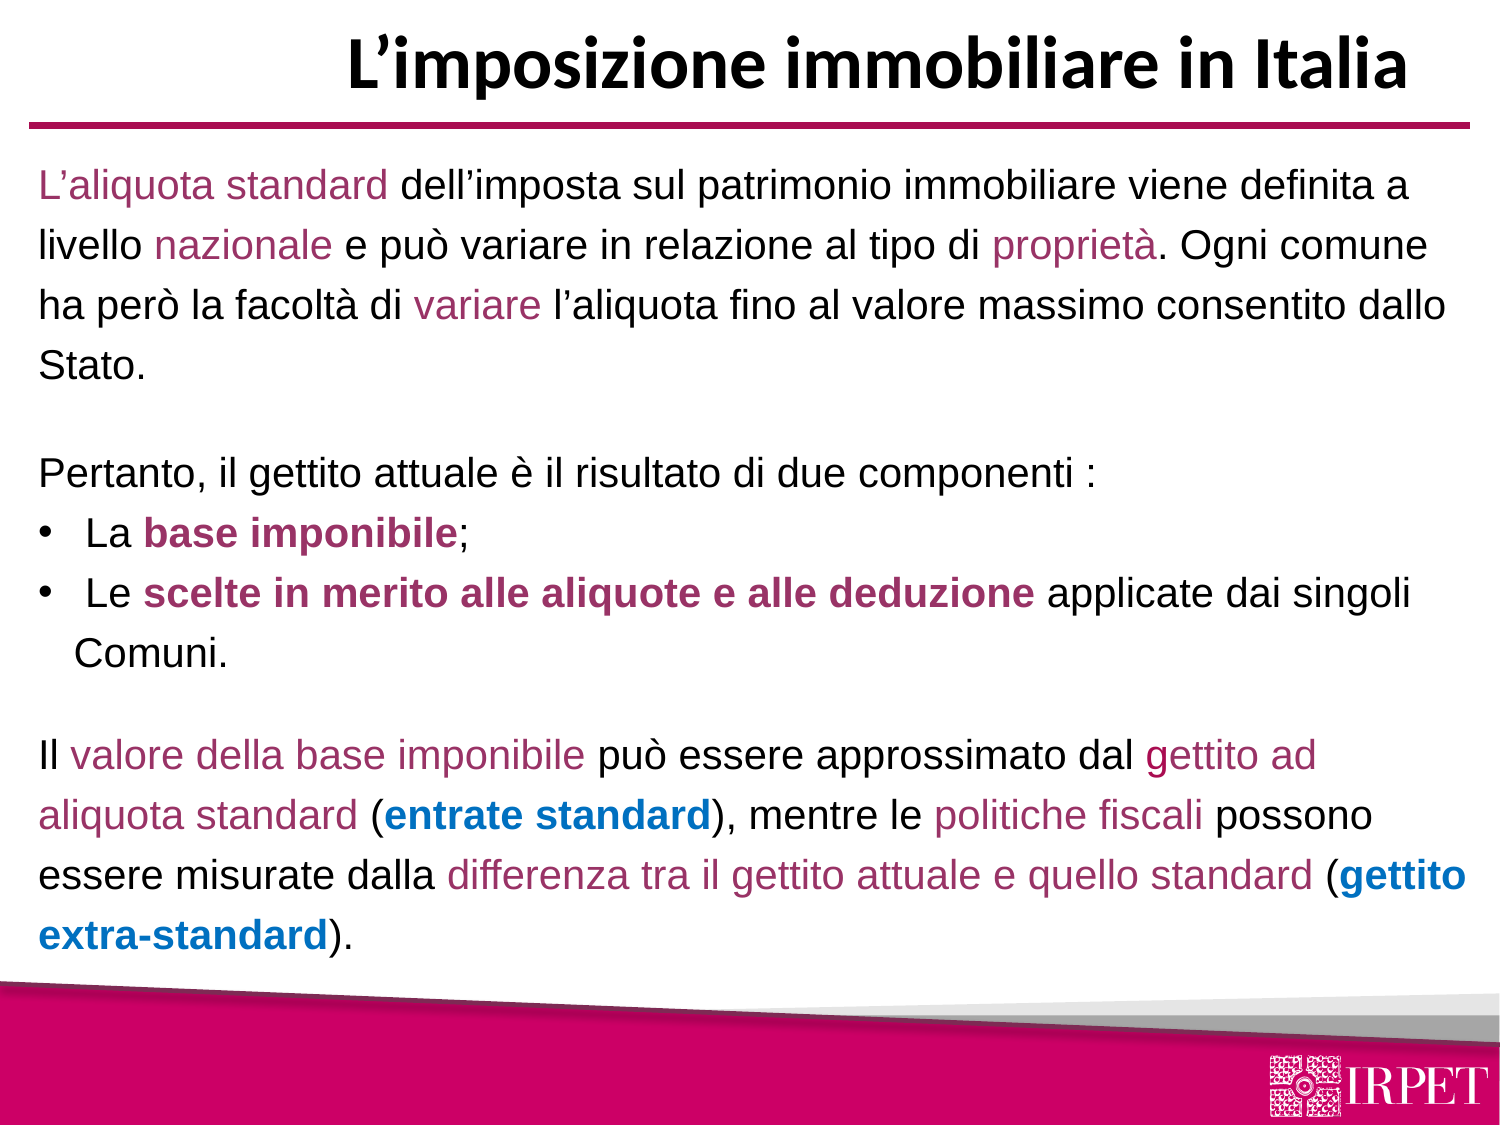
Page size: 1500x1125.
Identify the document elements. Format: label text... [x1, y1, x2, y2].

text_box L’aliquota standard dell’imposta sul patrimonio immobiliare viene definita a livello nazionale e può variare in relazione al tipo di proprietà. Ogni comune ha però la facoltà di variare l’aliquota fino al valore massimo consentito dallo Stato. Pertanto, il gettito attuale è il risultato di due componenti : La base imponibile; Le scelte in merito alle aliquote e alle deduzione applicate dai singoli Comuni. Il valore della base imponibile può essere approssimato dal gettito ad aliquota standard (entrate standard), mentre le politiche fiscali possono essere misurate dalla differenza tra il gettito attuale e quello standard (gettito extra-standard). [23, 140, 1489, 966]
title L’imposizione immobiliare in Italia [75, 7, 1425, 126]
picture [1269, 1055, 1490, 1117]
